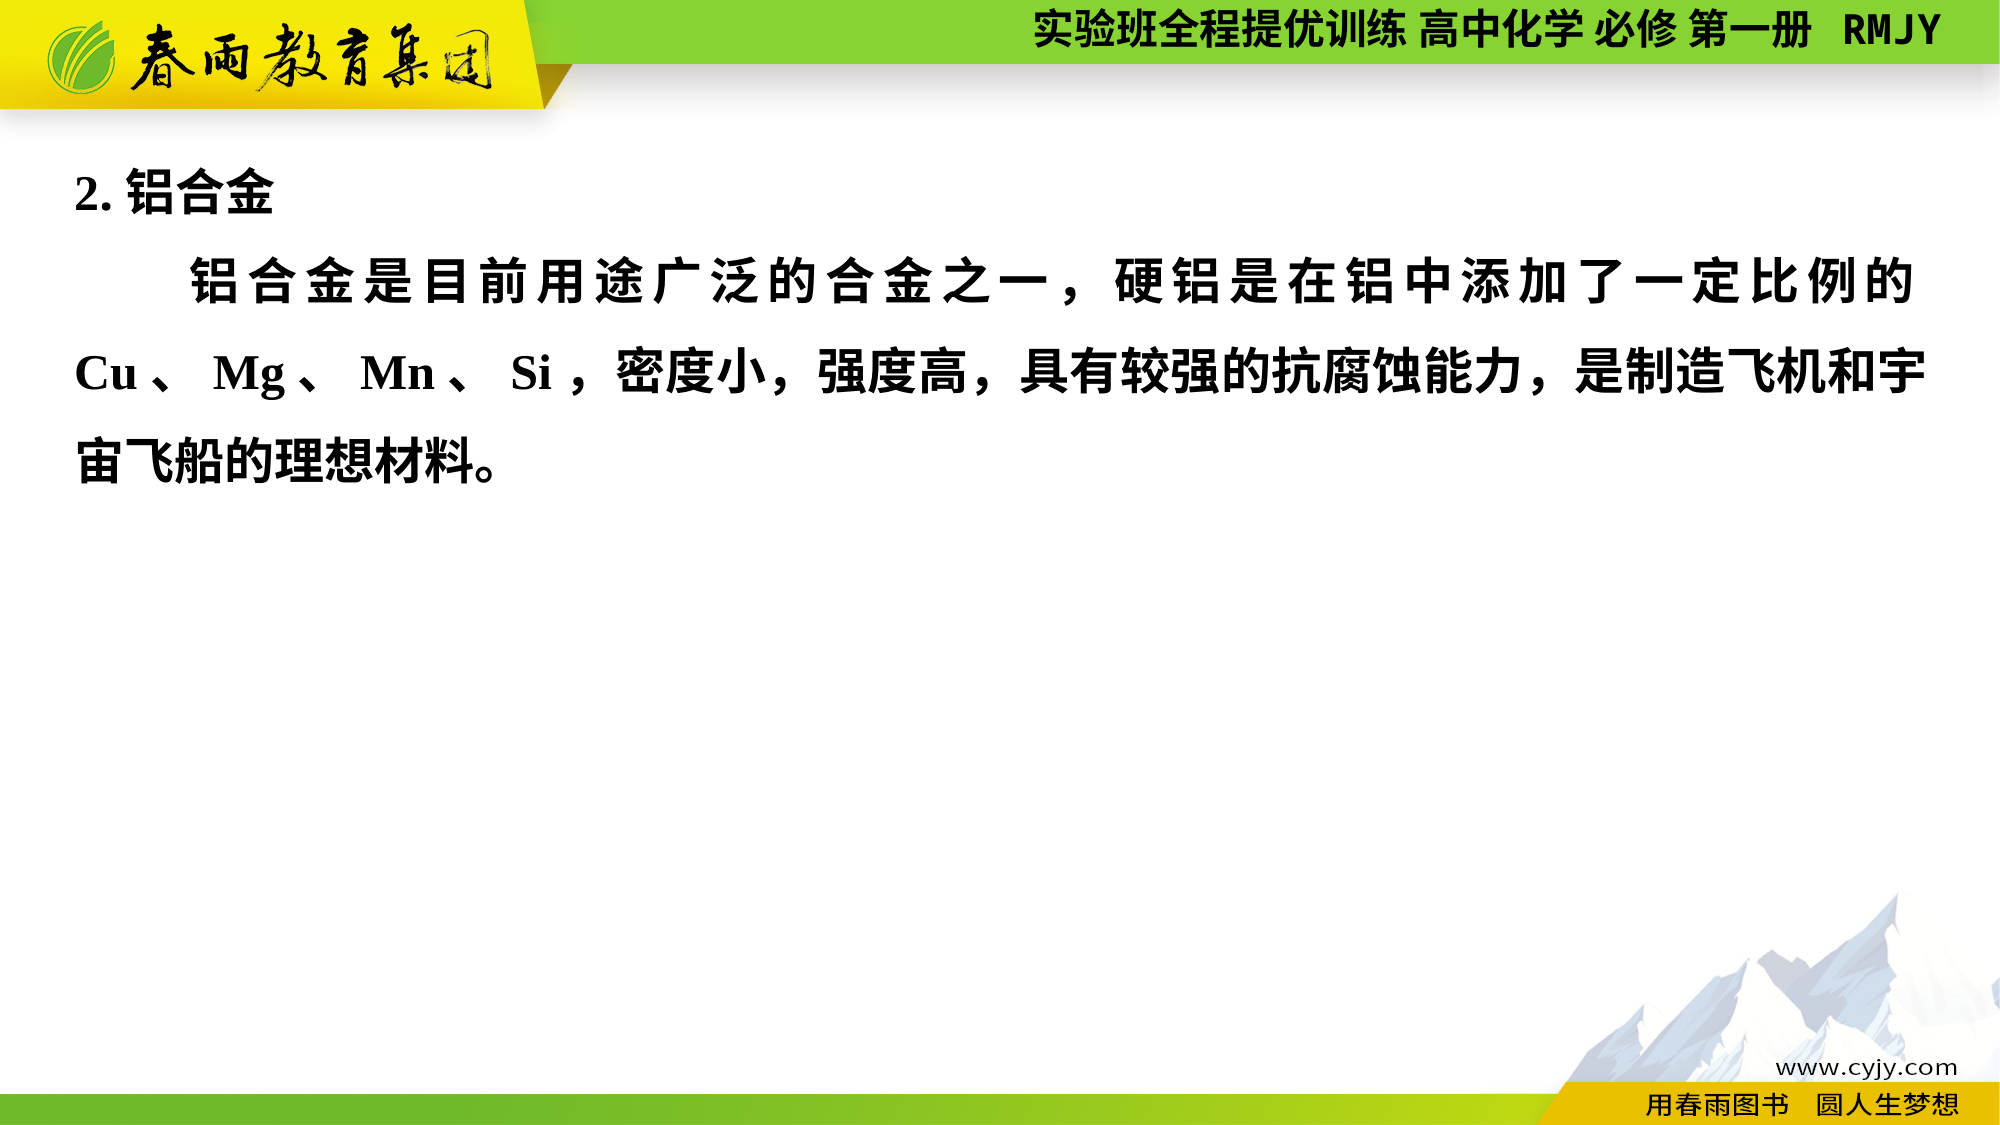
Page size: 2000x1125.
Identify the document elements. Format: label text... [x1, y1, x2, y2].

picture [0, 0, 2000, 1125]
list 2.铝合金 铝合金是目前用途广泛的合金之一，硬铝是在铝中添加了一定比例的Cu、Mg、Mn、Si，密度小，强度高，具有较强的抗腐蚀能力，是制造飞机和宇宙飞船的理想材料。 [59, 122, 1944, 490]
